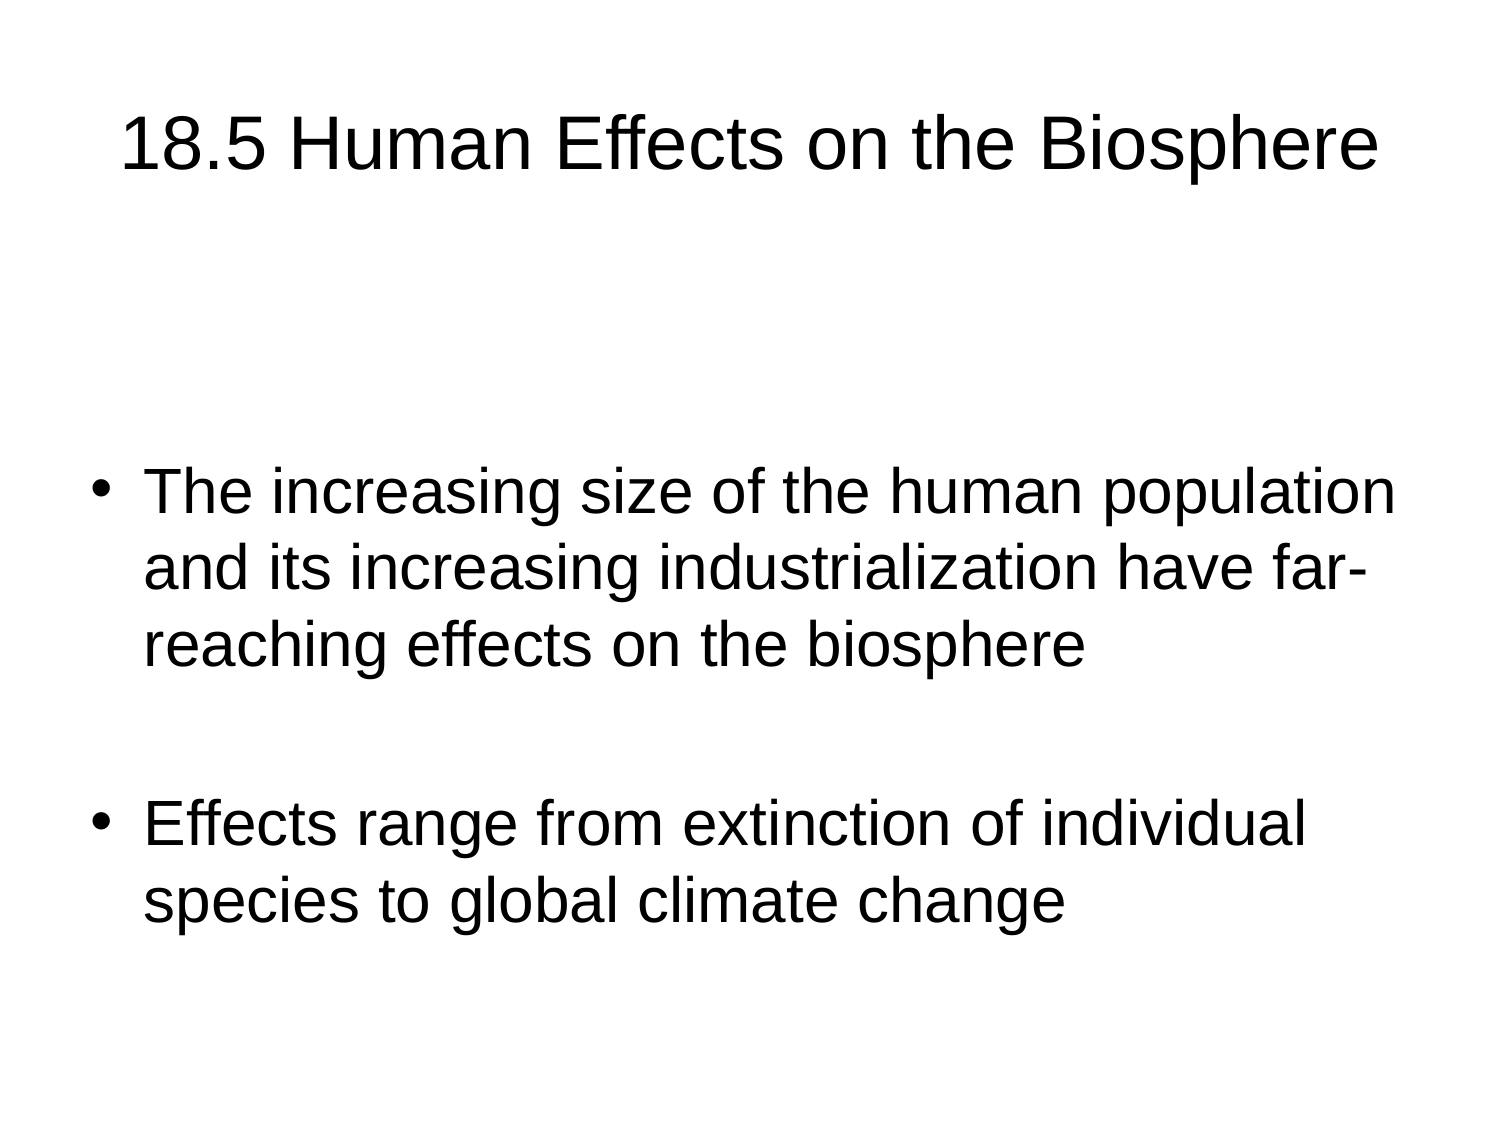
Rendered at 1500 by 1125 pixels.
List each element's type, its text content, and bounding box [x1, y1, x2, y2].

title 18.5 Human Effects on the Biosphere [75, 45, 1425, 233]
list The increasing size of the human population and its increasing industrialization have far-reaching effects on the biosphere Effects range from extinction of individual species to global climate change [75, 262, 1425, 1005]
